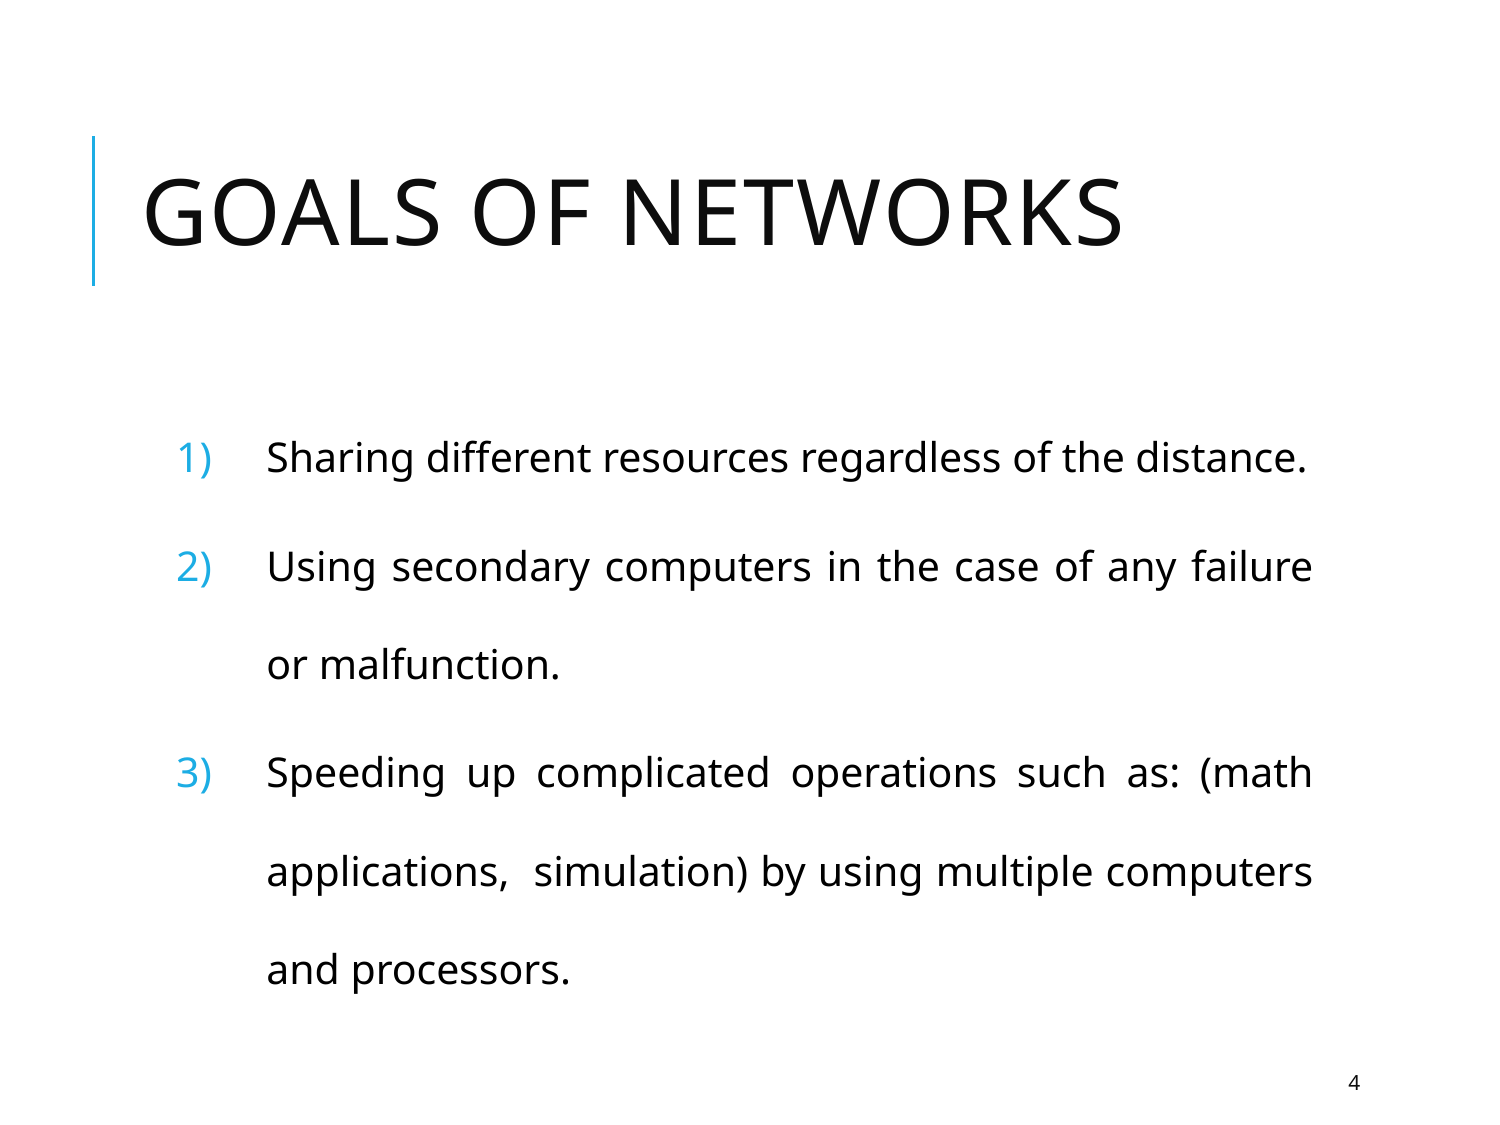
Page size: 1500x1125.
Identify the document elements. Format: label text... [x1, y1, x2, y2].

title Goals of Networks [126, 96, 1322, 342]
list Sharing different resources regardless of the distance. Using secondary computers in the case of any failure or malfunction. Speeding up complicated operations such as: (math applications, simulation) by using multiple computers and processors. [126, 375, 1322, 1035]
slide_number 4 [1333, 1061, 1454, 1107]
